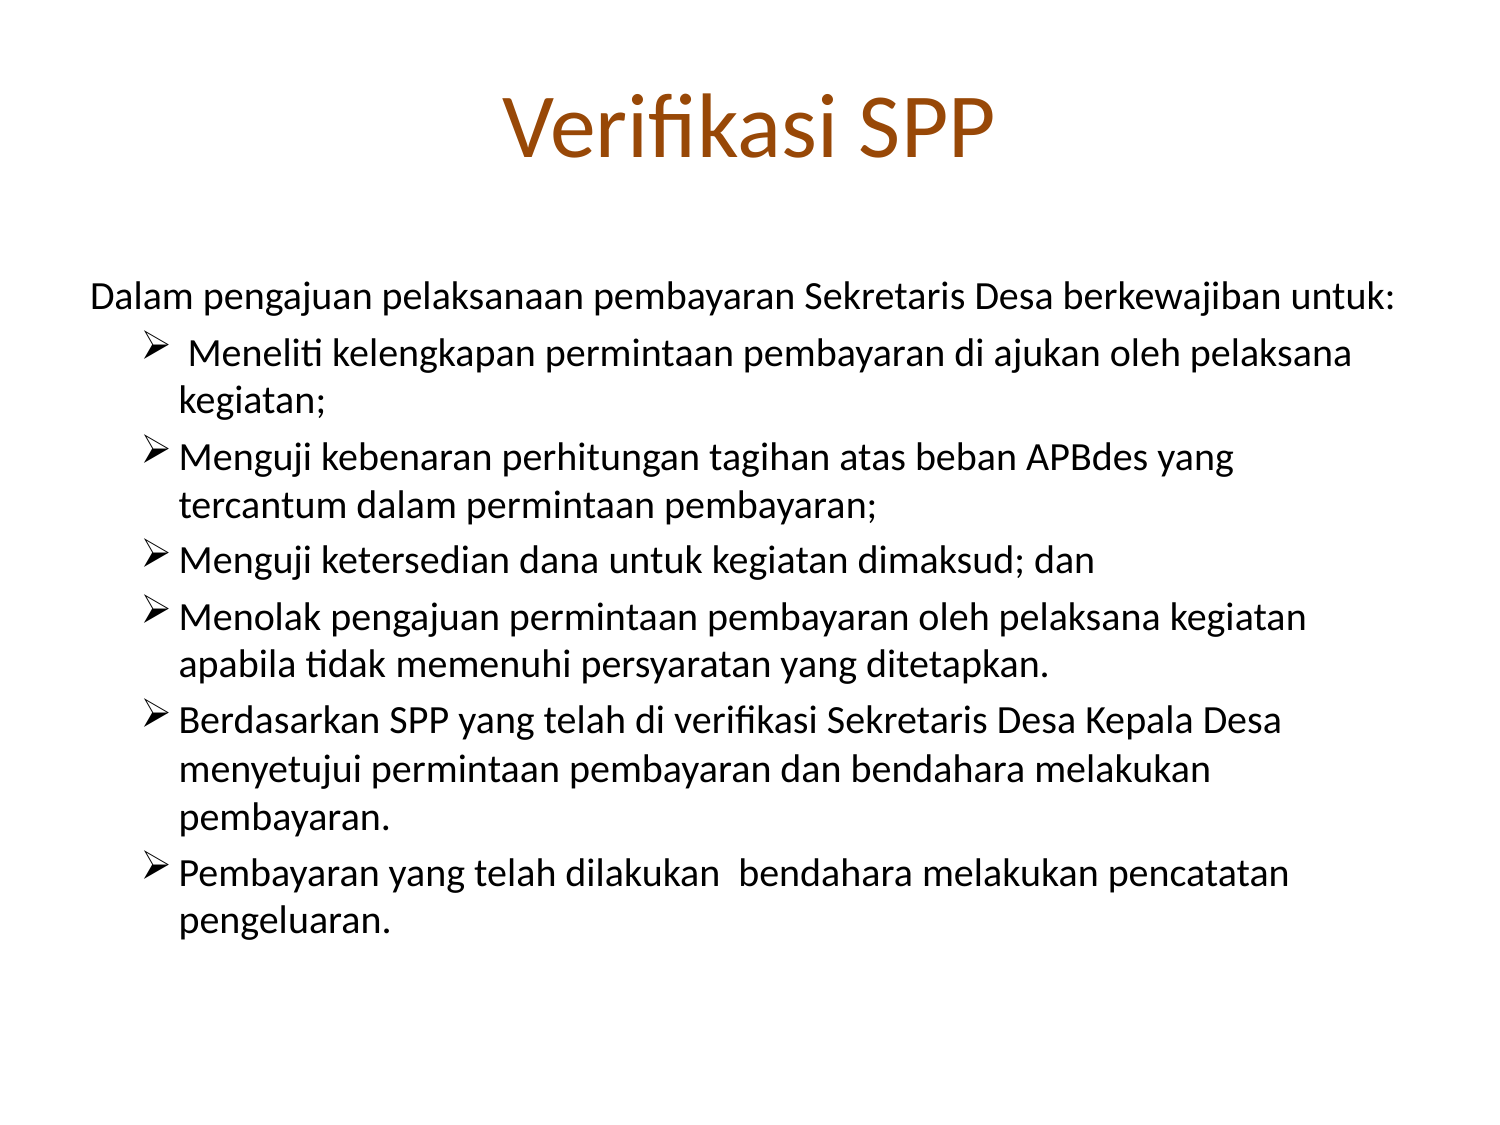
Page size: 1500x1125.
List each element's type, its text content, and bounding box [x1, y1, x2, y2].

title Verifikasi SPP [75, 45, 1425, 197]
list Dalam pengajuan pelaksanaan pembayaran Sekretaris Desa berkewajiban untuk: Meneliti kelengkapan permintaan pembayaran di ajukan oleh pelaksana kegiatan; Menguji kebenaran perhitungan tagihan atas beban APBdes yang tercantum dalam permintaan pembayaran; Menguji ketersedian dana untuk kegiatan dimaksud; dan Menolak pengajuan permintaan pembayaran oleh pelaksana kegiatan apabila tidak memenuhi persyaratan yang ditetapkan. Berdasarkan SPP yang telah di verifikasi Sekretaris Desa Kepala Desa menyetujui permintaan pembayaran dan bendahara melakukan pembayaran. Pembayaran yang telah dilakukan bendahara melakukan pencatatan pengeluaran. [75, 262, 1425, 1005]
